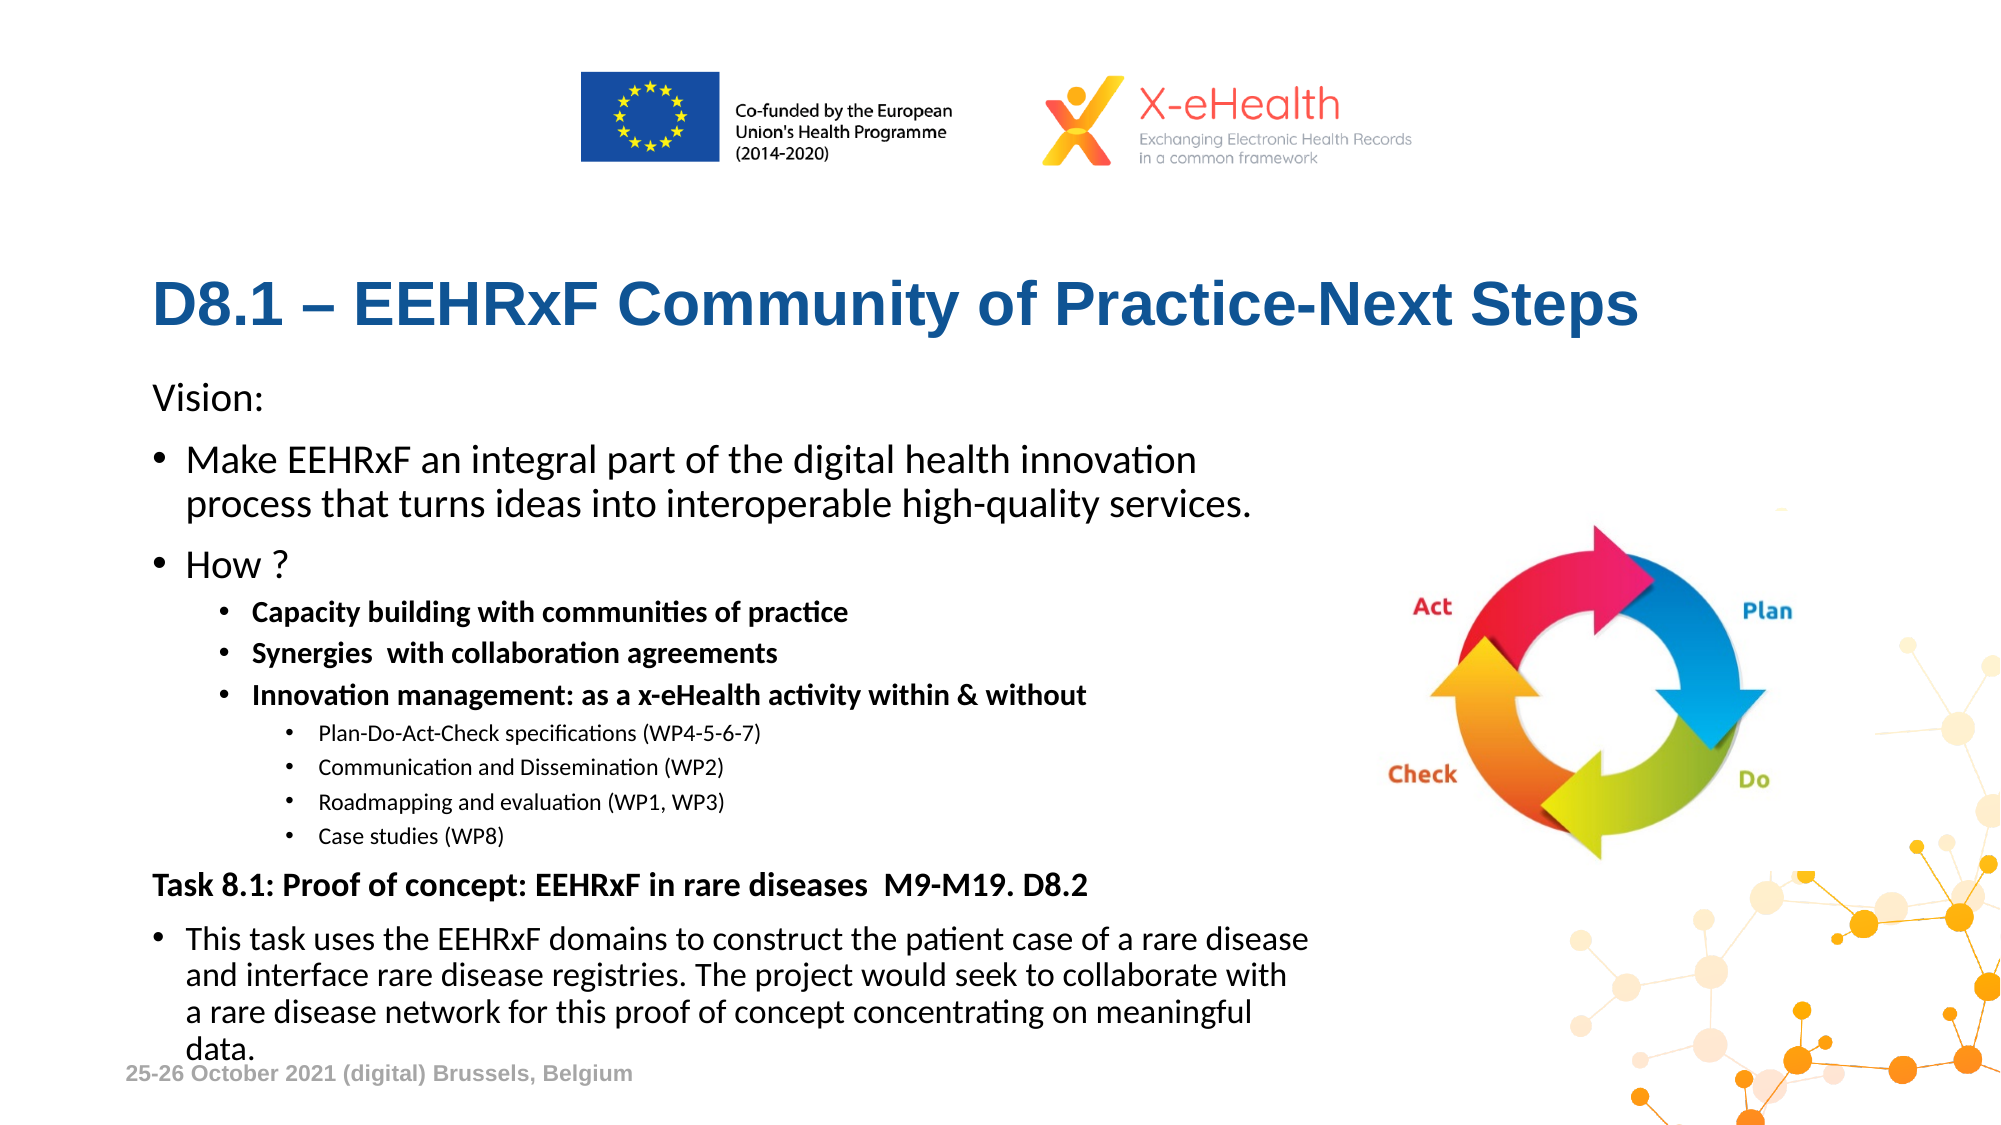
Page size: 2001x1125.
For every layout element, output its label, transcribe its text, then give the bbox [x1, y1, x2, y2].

picture [550, 40, 1450, 181]
text_box Vision: Make EEHRxF an integral part of the digital health innovation process that turns ideas into interoperable high-quality services. How ? Capacity building with communities of practice Synergies with collaboration agreements Innovation management: as a x-eHealth activity within & without Plan-Do-Act-Check specifications (WP4-5-6-7) Communication and Dissemination (WP2) Roadmapping and evaluation (WP1, WP3) Case studies (WP8) Task 8.1: Proof of concept: EEHRxF in rare diseases M9-M19. D8.2 This task uses the EEHRxF domains to construct the patient case of a rare disease and interface rare disease registries. The project would seek to collaborate with a rare disease network for this proof of concept concentrating on meaningful data. [137, 368, 1326, 1083]
footer 25-26 October 2021 (digital) Brussels, Belgium [102, 1042, 658, 1103]
title D8.1 – EEHRxF Community of Practice-Next Steps [137, 196, 1863, 414]
picture [1313, 467, 2001, 1125]
